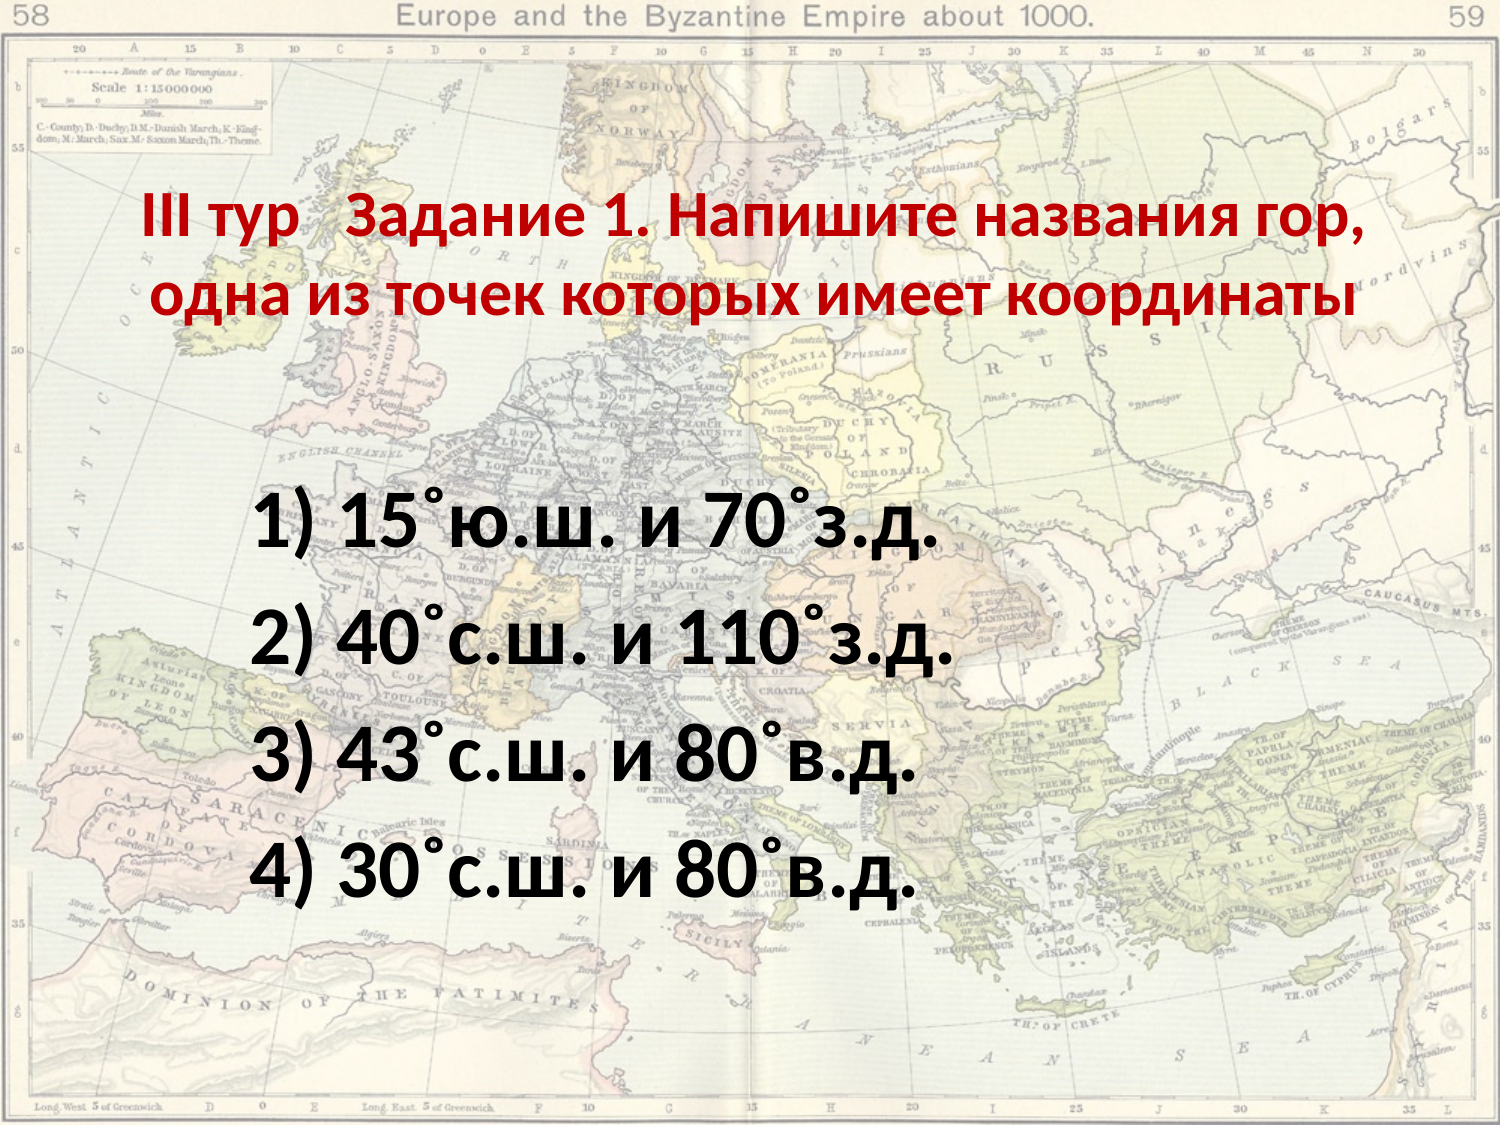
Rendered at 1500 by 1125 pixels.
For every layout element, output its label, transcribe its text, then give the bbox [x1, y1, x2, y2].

subtitle 1) 15˚ю.ш. и 70˚з.д. 2) 40˚с.ш. и 110˚з.д. 3) 43˚с.ш. и 80˚в.д. 4) 30˚с.ш. и 80˚в.д. [234, 457, 1285, 956]
title III тур Задание 1. Напишите названия гор, одна из точек которых имеет координаты [117, 128, 1393, 370]
